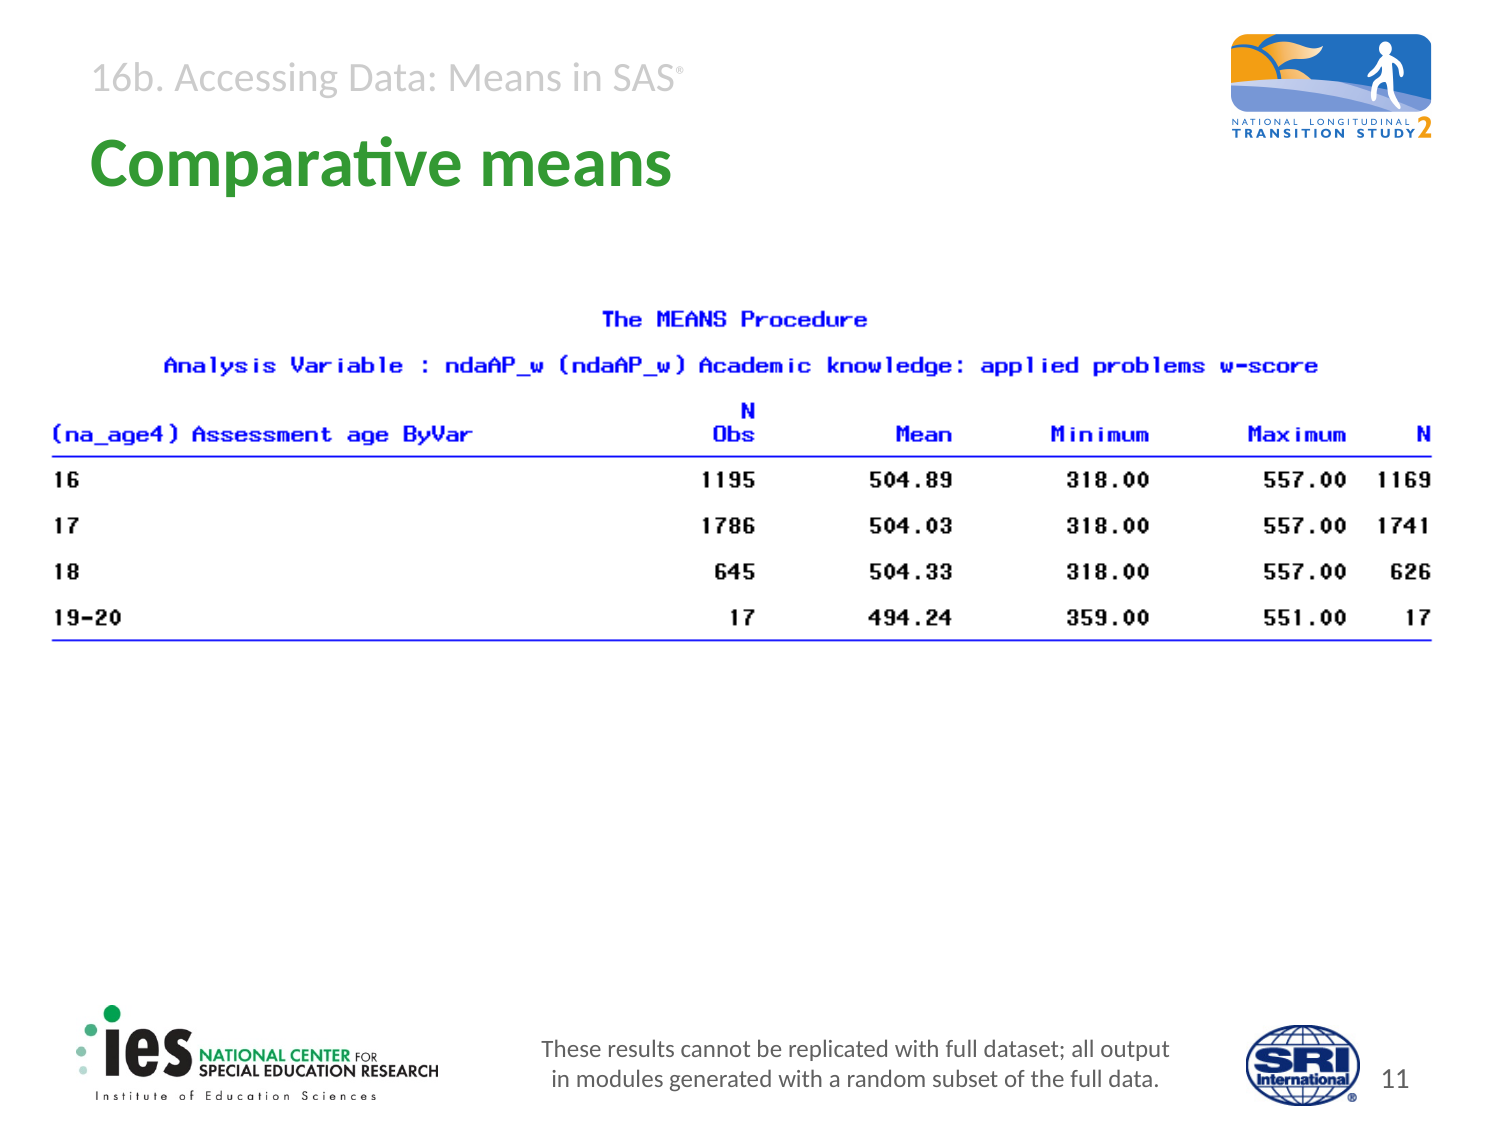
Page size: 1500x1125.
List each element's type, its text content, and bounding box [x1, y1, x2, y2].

slide_number 10 [1321, 1051, 1426, 1125]
picture [1246, 1025, 1360, 1106]
title Comparative means [74, 90, 1426, 226]
picture [39, 290, 1449, 661]
footer These results cannot be replicated with full dataset; all output in modules generated with a random subset of the full data. [437, 1024, 1276, 1104]
picture [76, 1005, 438, 1100]
